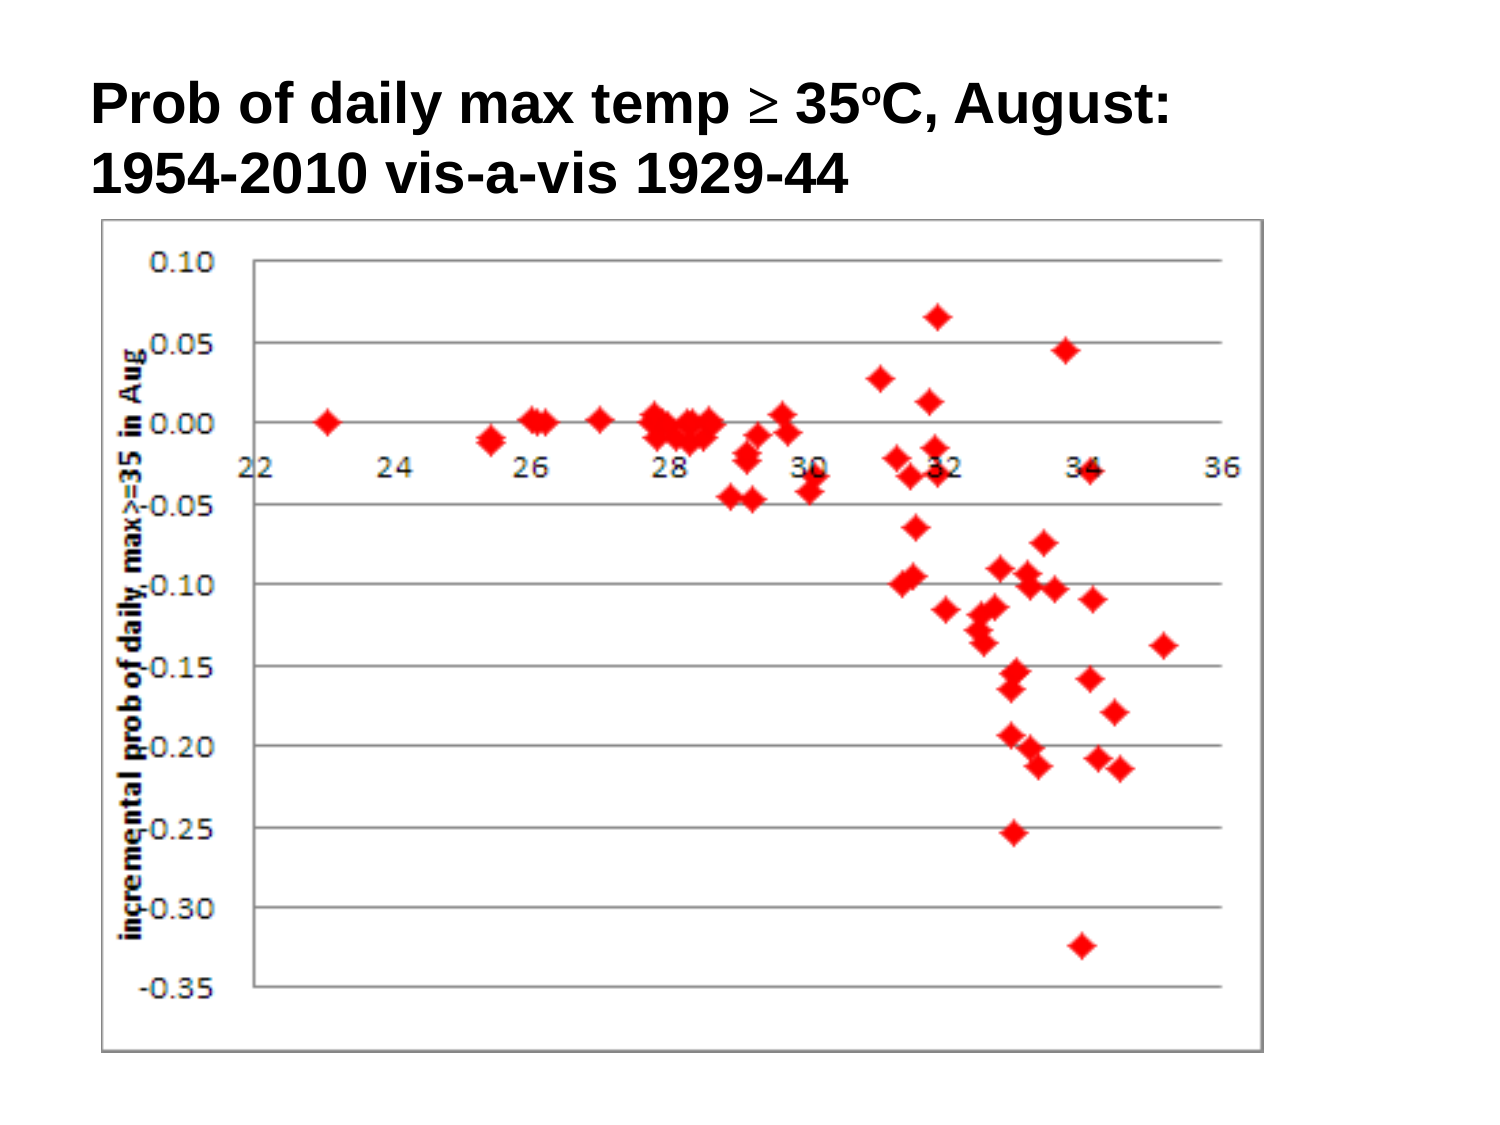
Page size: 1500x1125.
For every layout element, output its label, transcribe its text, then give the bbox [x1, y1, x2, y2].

title Prob of daily max temp ≥ 35oC, August: 1954-2010 vis-a-vis 1929-44 [75, 45, 1425, 220]
picture [100, 219, 1264, 1054]
